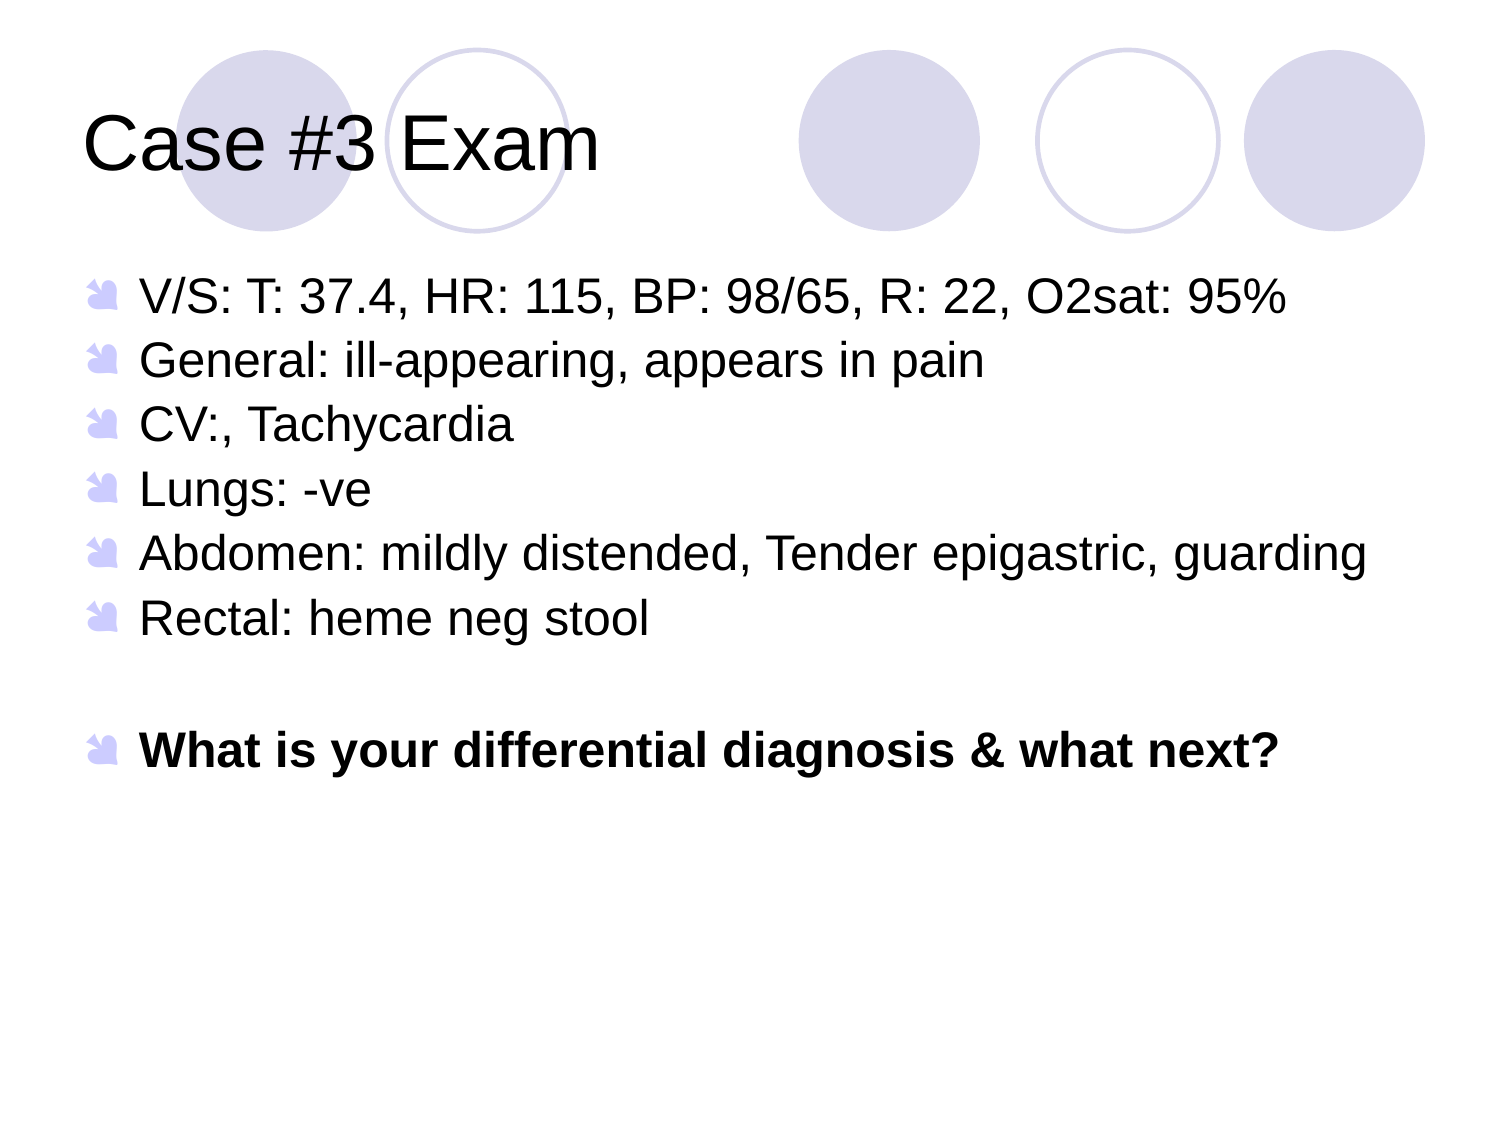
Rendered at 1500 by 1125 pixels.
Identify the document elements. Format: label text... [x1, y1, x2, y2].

list V/S: T: 37.4, HR: 115, BP: 98/65, R: 22, O2sat: 95% General: ill-appearing, appears in pain CV:, Tachycardia Lungs: -ve Abdomen: mildly distended, Tender epigastric, guarding Rectal: heme neg stool What is your differential diagnosis & what next? [74, 261, 1426, 1007]
title Case #3 Exam [74, 44, 1426, 234]
